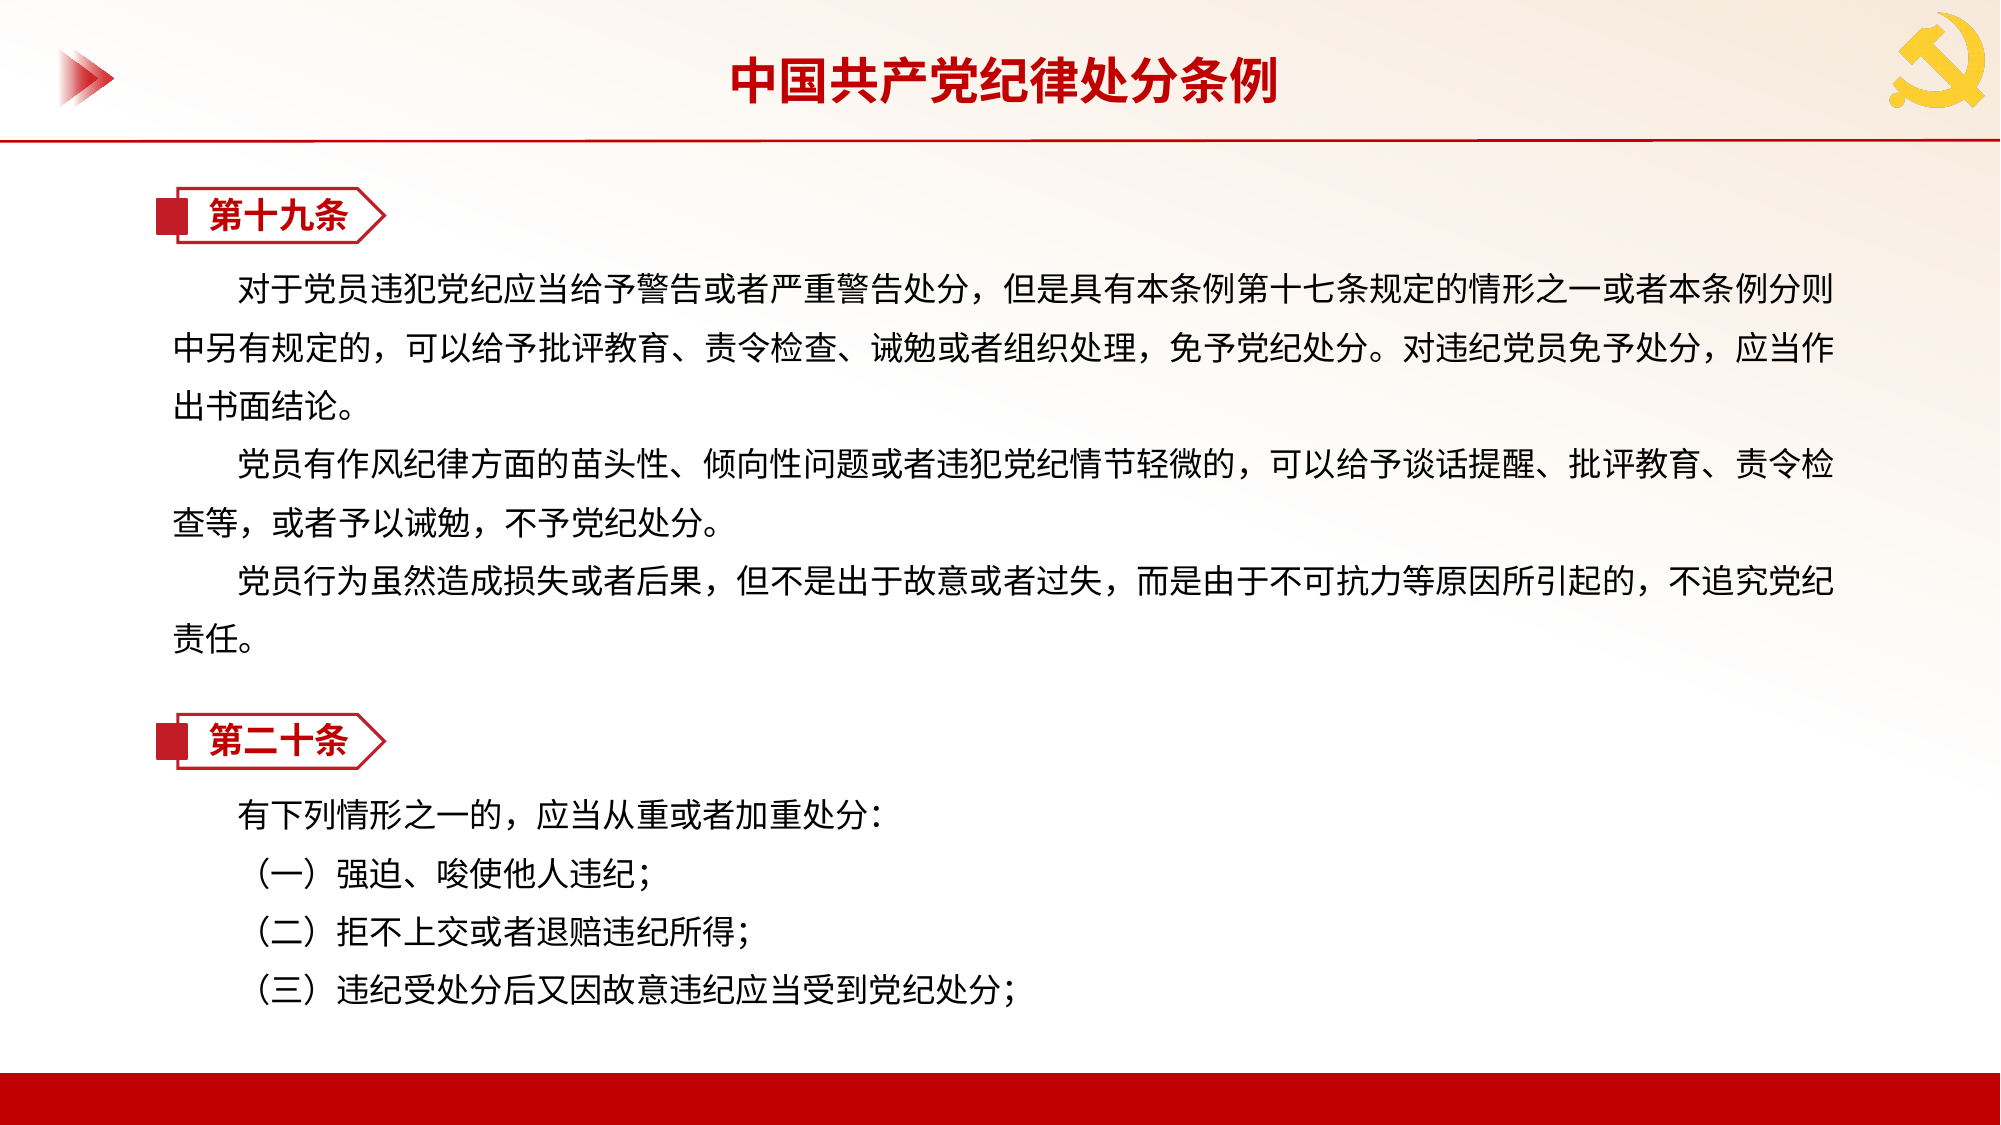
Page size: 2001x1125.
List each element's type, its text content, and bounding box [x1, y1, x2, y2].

text_box 对于党员违犯党纪应当给予警告或者严重警告处分，但是具有本条例第十七条规定的情形之一或者本条例分则中另有规定的，可以给予批评教育、责令检查、诫勉或者组织处理，免予党纪处分。对违纪党员免予处分，应当作出书面结论。 党员有作风纪律方面的苗头性、倾向性问题或者违犯党纪情节轻微的，可以给予谈话提醒、批评教育、责令检查等，或者予以诫勉，不予党纪处分。 党员行为虽然造成损失或者后果，但不是出于故意或者过失，而是由于不可抗力等原因所引起的，不追究党纪责任。 [157, 242, 1850, 671]
picture [1889, 12, 1985, 108]
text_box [156, 185, 385, 244]
text_box [0, 1072, 2000, 1125]
text_box 中国共产党纪律处分条例 [303, 29, 1705, 117]
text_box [156, 711, 385, 769]
text_box 有下列情形之一的，应当从重或者加重处分： （一）强迫、唆使他人违纪； （二）拒不上交或者退赔违纪所得； （三）违纪受处分后又因故意违纪应当受到党纪处分； [157, 768, 1850, 861]
